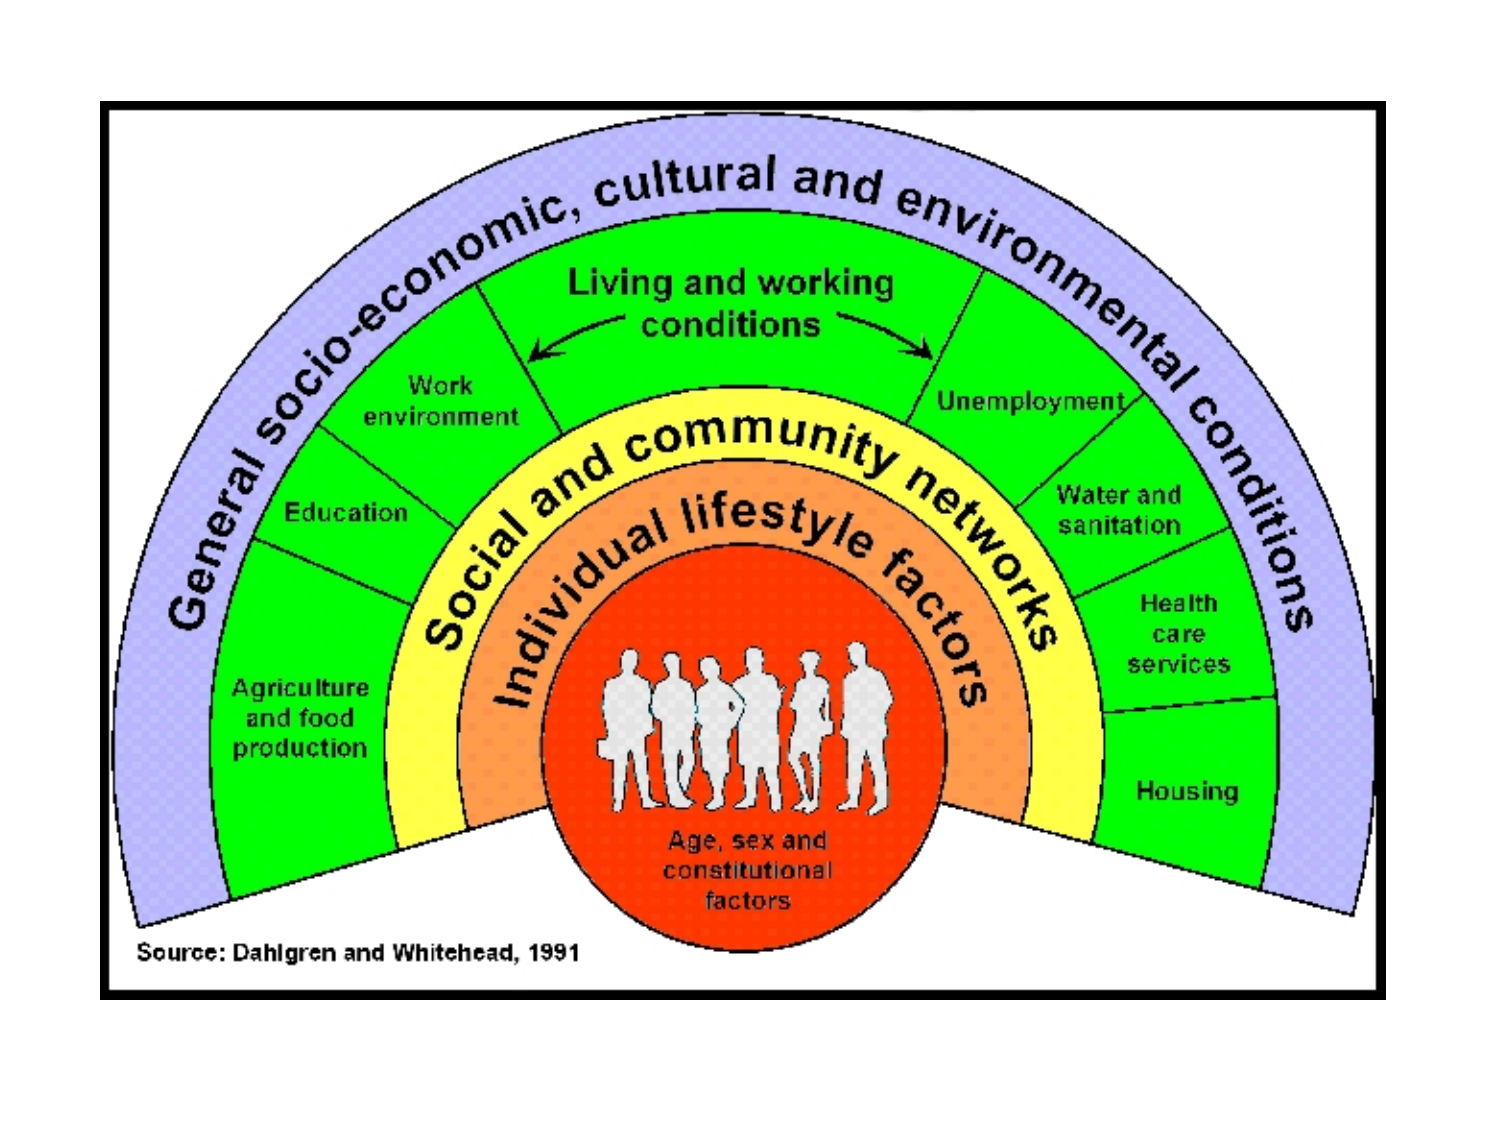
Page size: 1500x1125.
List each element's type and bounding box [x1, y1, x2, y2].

picture [100, 101, 1386, 1000]
